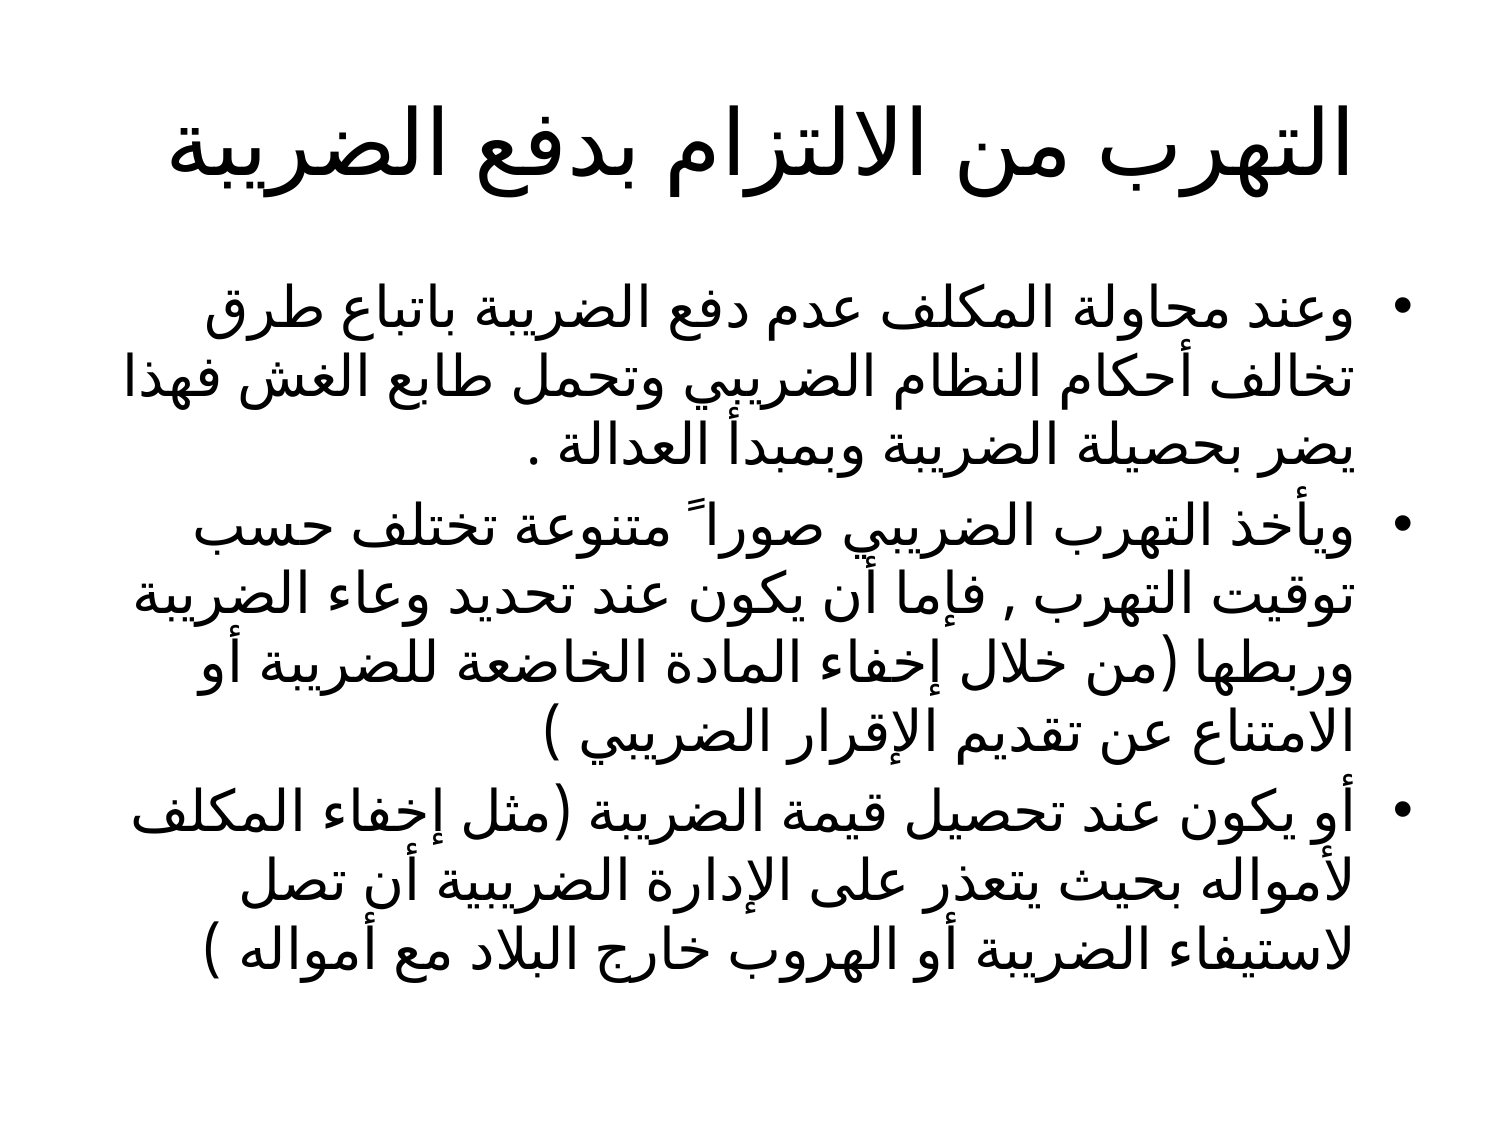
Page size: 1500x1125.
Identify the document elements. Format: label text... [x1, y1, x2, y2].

list وعند محاولة المكلف عدم دفع الضريبة باتباع طرق تخالف أحكام النظام الضريبي وتحمل طابع الغش فهذا يضر بحصيلة الضريبة وبمبدأ العدالة . ويأخذ التهرب الضريبي صورا ً متنوعة تختلف حسب توقيت التهرب , فإما أن يكون عند تحديد وعاء الضريبة وربطها (من خلال إخفاء المادة الخاضعة للضريبة أو الامتناع عن تقديم الإقرار الضريبي ) أو يكون عند تحصيل قيمة الضريبة (مثل إخفاء المكلف لأمواله بحيث يتعذر على الإدارة الضريبية أن تصل لاستيفاء الضريبة أو الهروب خارج البلاد مع أمواله ) [75, 262, 1425, 1005]
title التهرب من الالتزام بدفع الضريبة [75, 45, 1425, 233]
